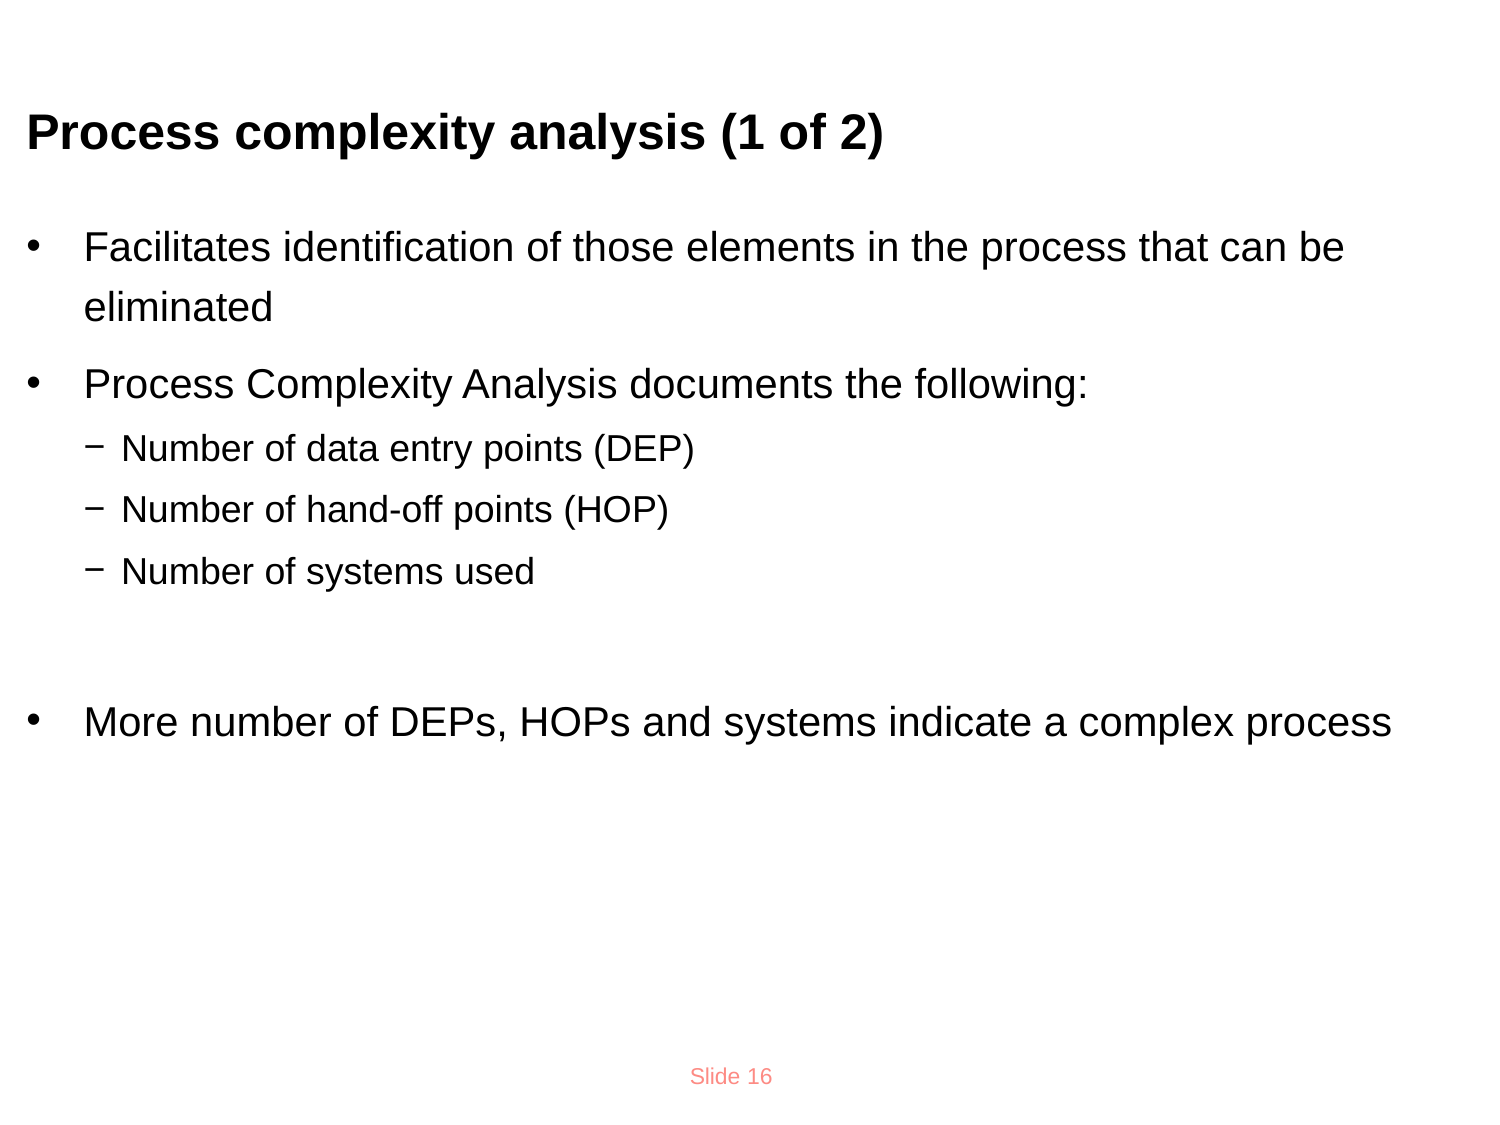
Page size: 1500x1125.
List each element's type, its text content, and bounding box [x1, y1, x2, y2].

title Process complexity analysis (1 of 2) [26, 99, 1472, 209]
list Facilitates identification of those elements in the process that can be eliminated Process Complexity Analysis documents the following: Number of data entry points (DEP) Number of hand-off points (HOP) Number of systems used More number of DEPs, HOPs and systems indicate a complex process [26, 209, 1474, 1088]
